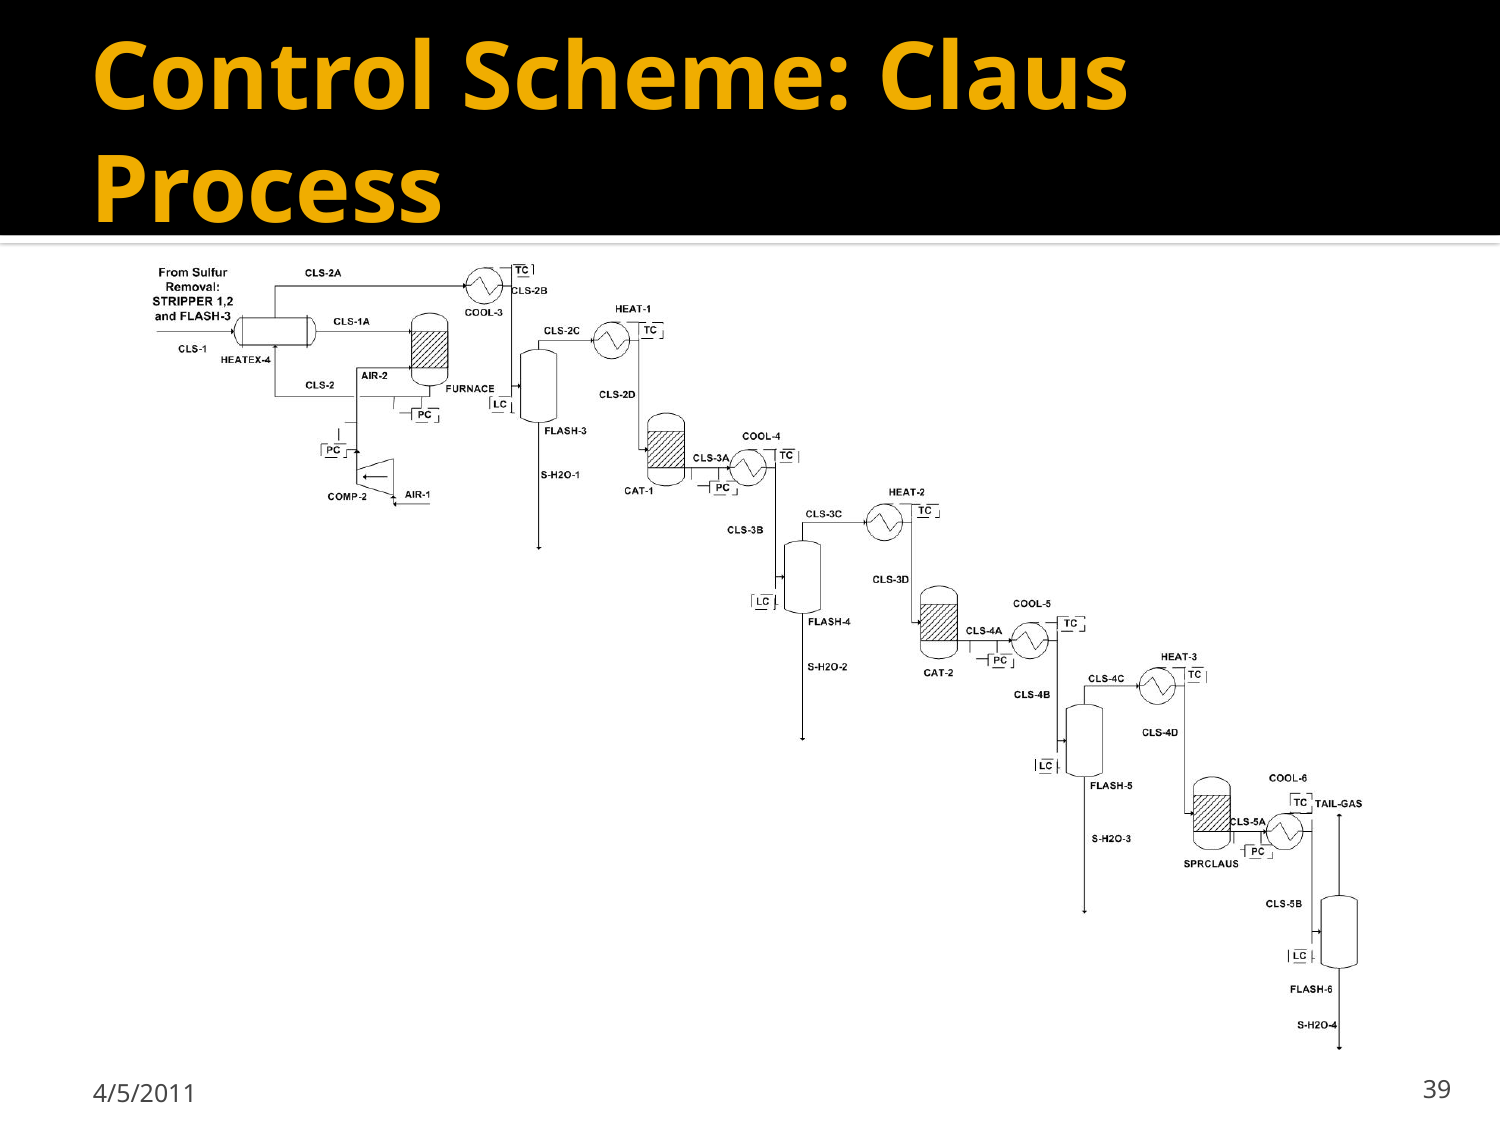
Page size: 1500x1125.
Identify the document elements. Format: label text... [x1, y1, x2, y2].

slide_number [75, 1062, 425, 1108]
title Control Scheme: Claus Process [75, 25, 1425, 231]
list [152, 262, 1363, 1050]
slide_number 39 [1345, 1062, 1467, 1108]
